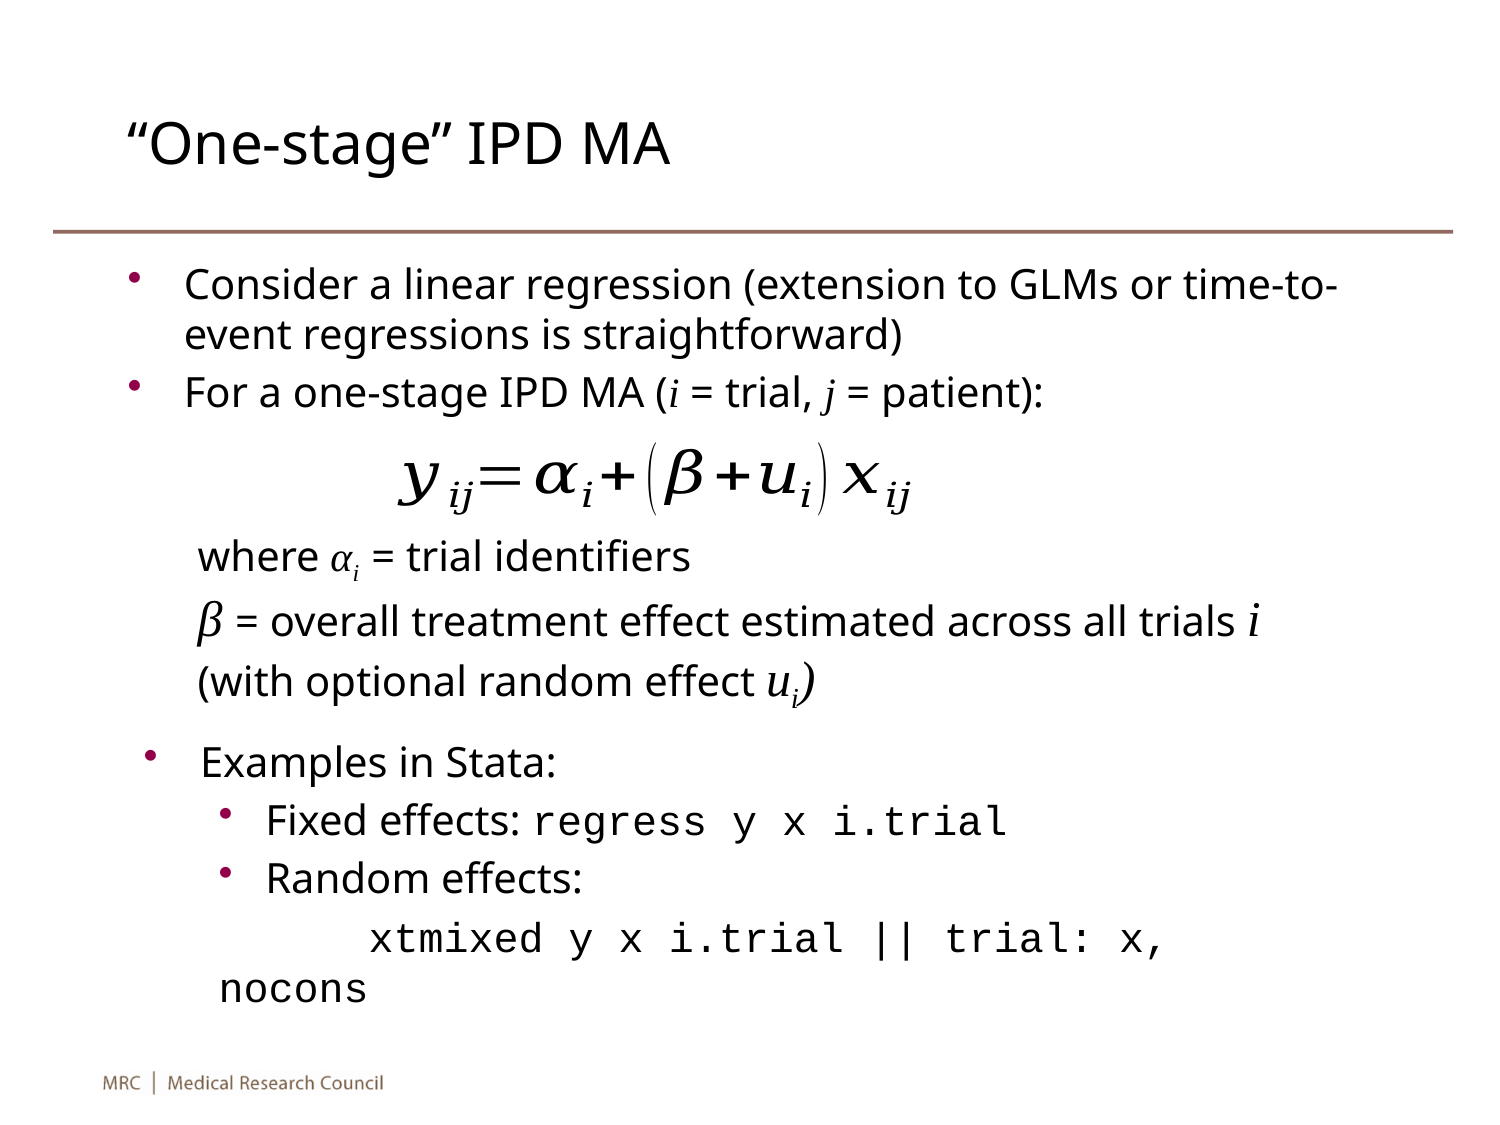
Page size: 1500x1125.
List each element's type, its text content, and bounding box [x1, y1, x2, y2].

text_box where αi = trial identifiers β = overall treatment effect estimated across all trials i (with optional random effect ui) [182, 522, 1435, 723]
text_box Examples in Stata: Fixed effects: regress y x i.trial Random effects: xtmixed y x i.trial || trial: x, nocons [128, 727, 1353, 1059]
picture [100, 1070, 384, 1095]
list Consider a linear regression (extension to GLMs or time-to-event regressions is straightforward) For a one-stage IPD MA (i = trial, j = patient): [112, 249, 1388, 433]
title “One-stage” IPD MA [112, 75, 1397, 208]
